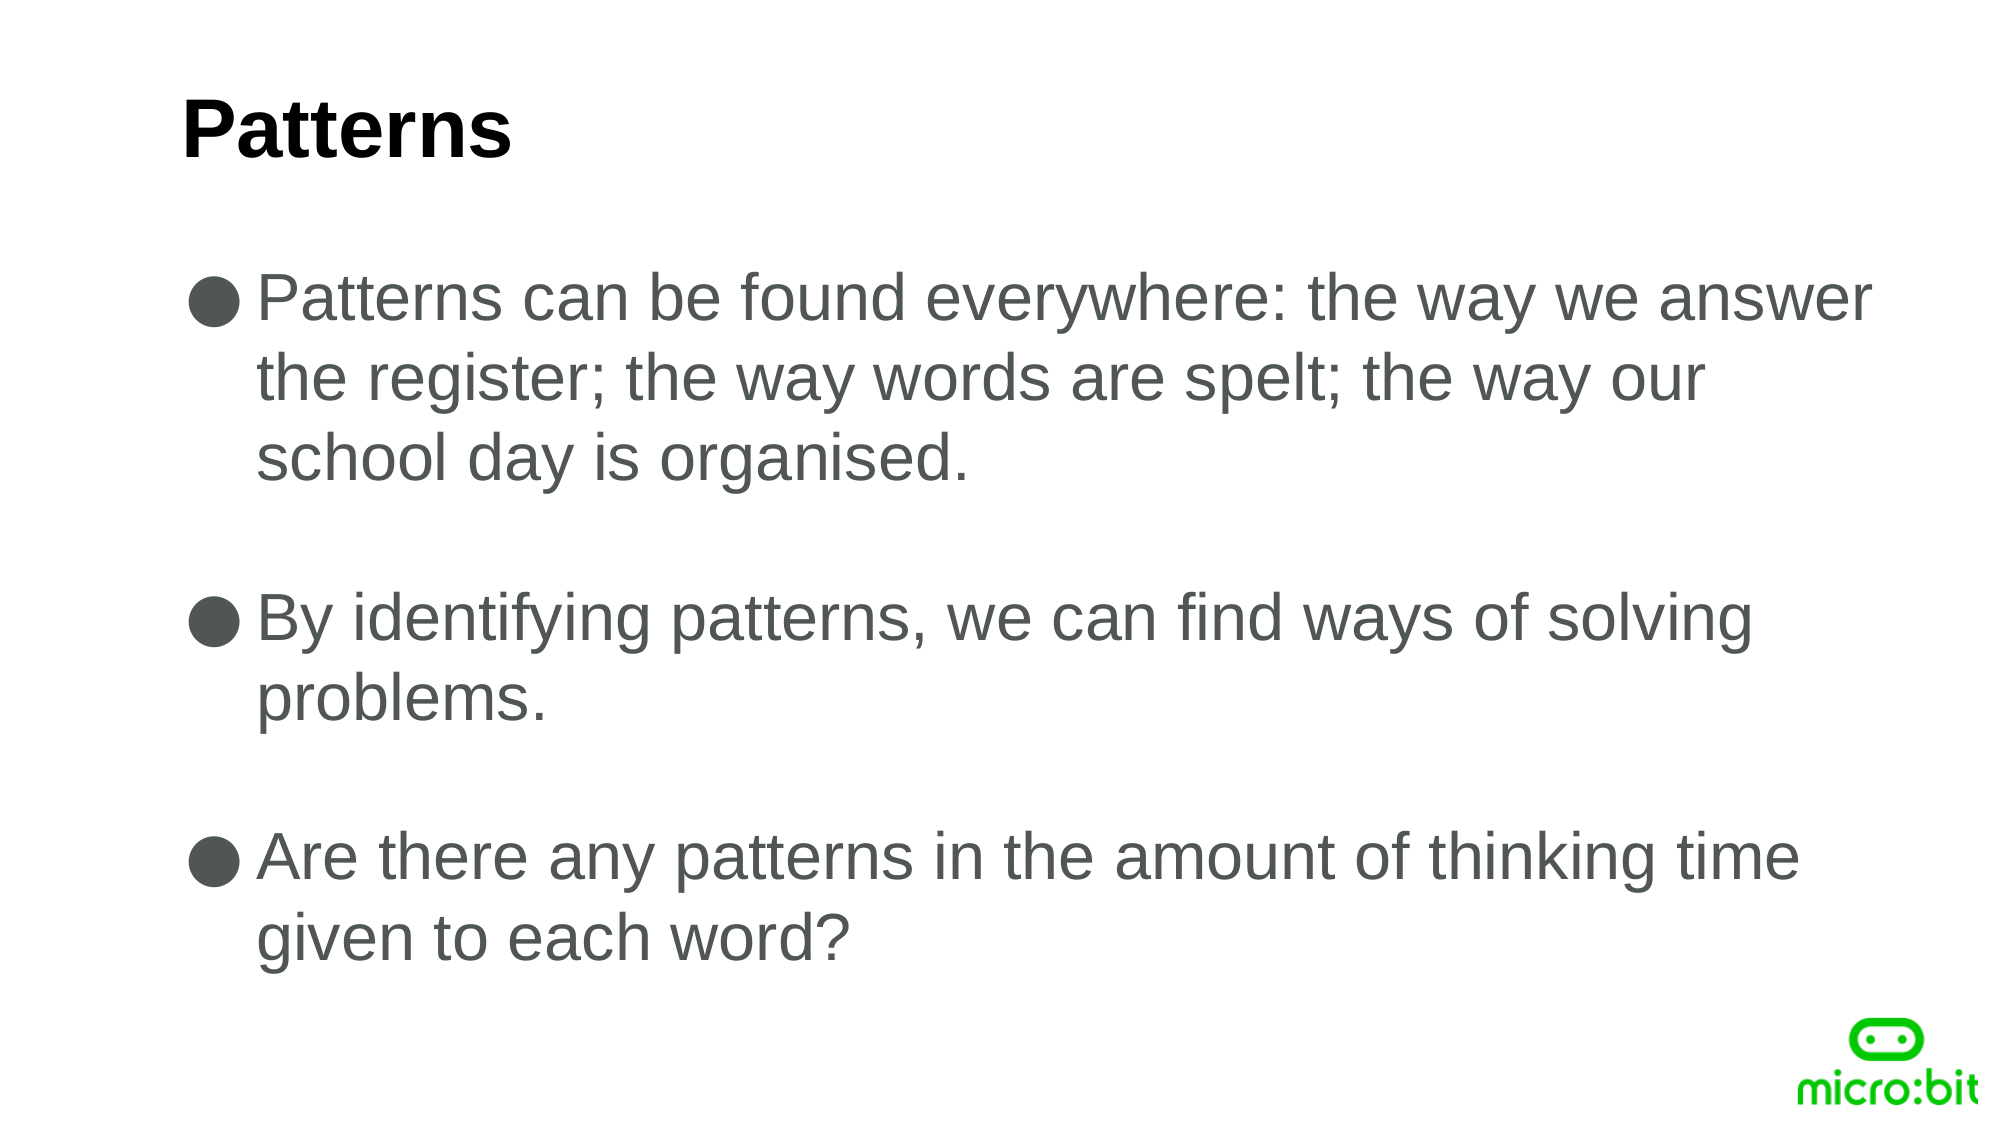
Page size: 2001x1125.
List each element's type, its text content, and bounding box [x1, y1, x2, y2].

picture [1797, 1017, 1978, 1106]
text_box Patterns Patterns can be found everywhere: the way we answer the register; the way words are spelt; the way our school day is organised. By identifying patterns, we can find ways of solving problems. Are there any patterns in the amount of thinking time given to each word? [166, 60, 1918, 884]
